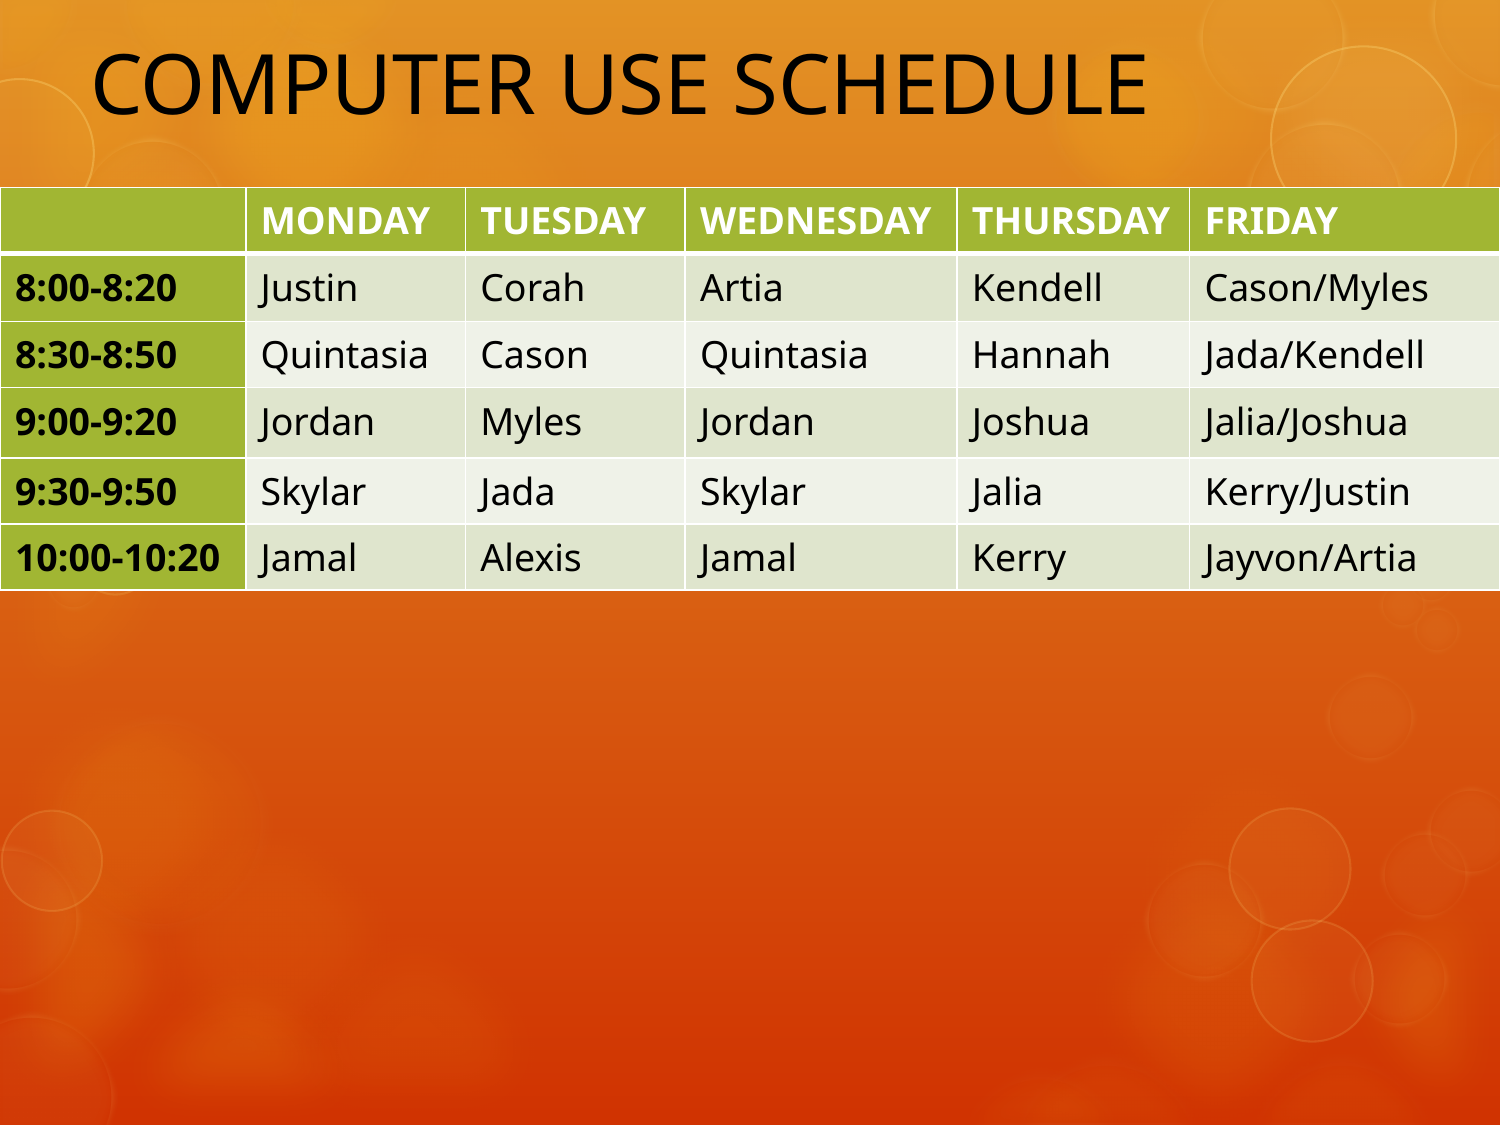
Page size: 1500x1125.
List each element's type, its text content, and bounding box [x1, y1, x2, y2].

title COMPUTER USE SCHEDULE [75, 0, 1425, 187]
table_cell Joshua [958, 388, 1189, 457]
table_cell Cason [466, 322, 684, 387]
table_header FRIDAY [1190, 188, 1499, 251]
table_cell Jordan [247, 388, 465, 457]
table_cell 8:30-8:50 [1, 322, 245, 387]
table_cell Myles [466, 388, 684, 457]
table_cell 10:00-10:20 [1, 525, 245, 589]
table_header [1, 188, 245, 251]
table_cell Jada/Kendell [1190, 322, 1499, 387]
table_cell Kerry [958, 525, 1189, 589]
table_cell Skylar [686, 459, 956, 523]
table_cell 9:00-9:20 [1, 388, 245, 457]
table_cell Jordan [686, 388, 956, 457]
table_header THURSDAY [958, 188, 1189, 251]
table_cell Alexis [466, 525, 684, 589]
table_cell Jamal [247, 525, 465, 589]
table_cell Hannah [958, 322, 1189, 387]
table_cell Kerry/Justin [1190, 459, 1499, 523]
table_header TUESDAY [466, 188, 684, 251]
table_cell Kendell [958, 256, 1189, 321]
table_cell Jamal [686, 525, 956, 589]
list [50, 591, 1425, 1059]
table_header WEDNESDAY [686, 188, 956, 251]
table_cell Skylar [247, 459, 465, 523]
table_cell Cason/Myles [1190, 256, 1499, 321]
table_cell Jalia/Joshua [1190, 388, 1499, 457]
table_cell Jada [466, 459, 684, 523]
table_cell 9:30-9:50 [1, 459, 245, 523]
table_cell Justin [247, 256, 465, 321]
table_cell Jalia [958, 459, 1189, 523]
table_cell Corah [466, 256, 684, 321]
table_cell Quintasia [247, 322, 465, 387]
table_cell Artia [686, 256, 956, 321]
table_cell Jayvon/Artia [1190, 525, 1499, 589]
table_header MONDAY [247, 188, 465, 251]
table_cell 8:00-8:20 [1, 256, 245, 321]
table_cell Quintasia [686, 322, 956, 387]
